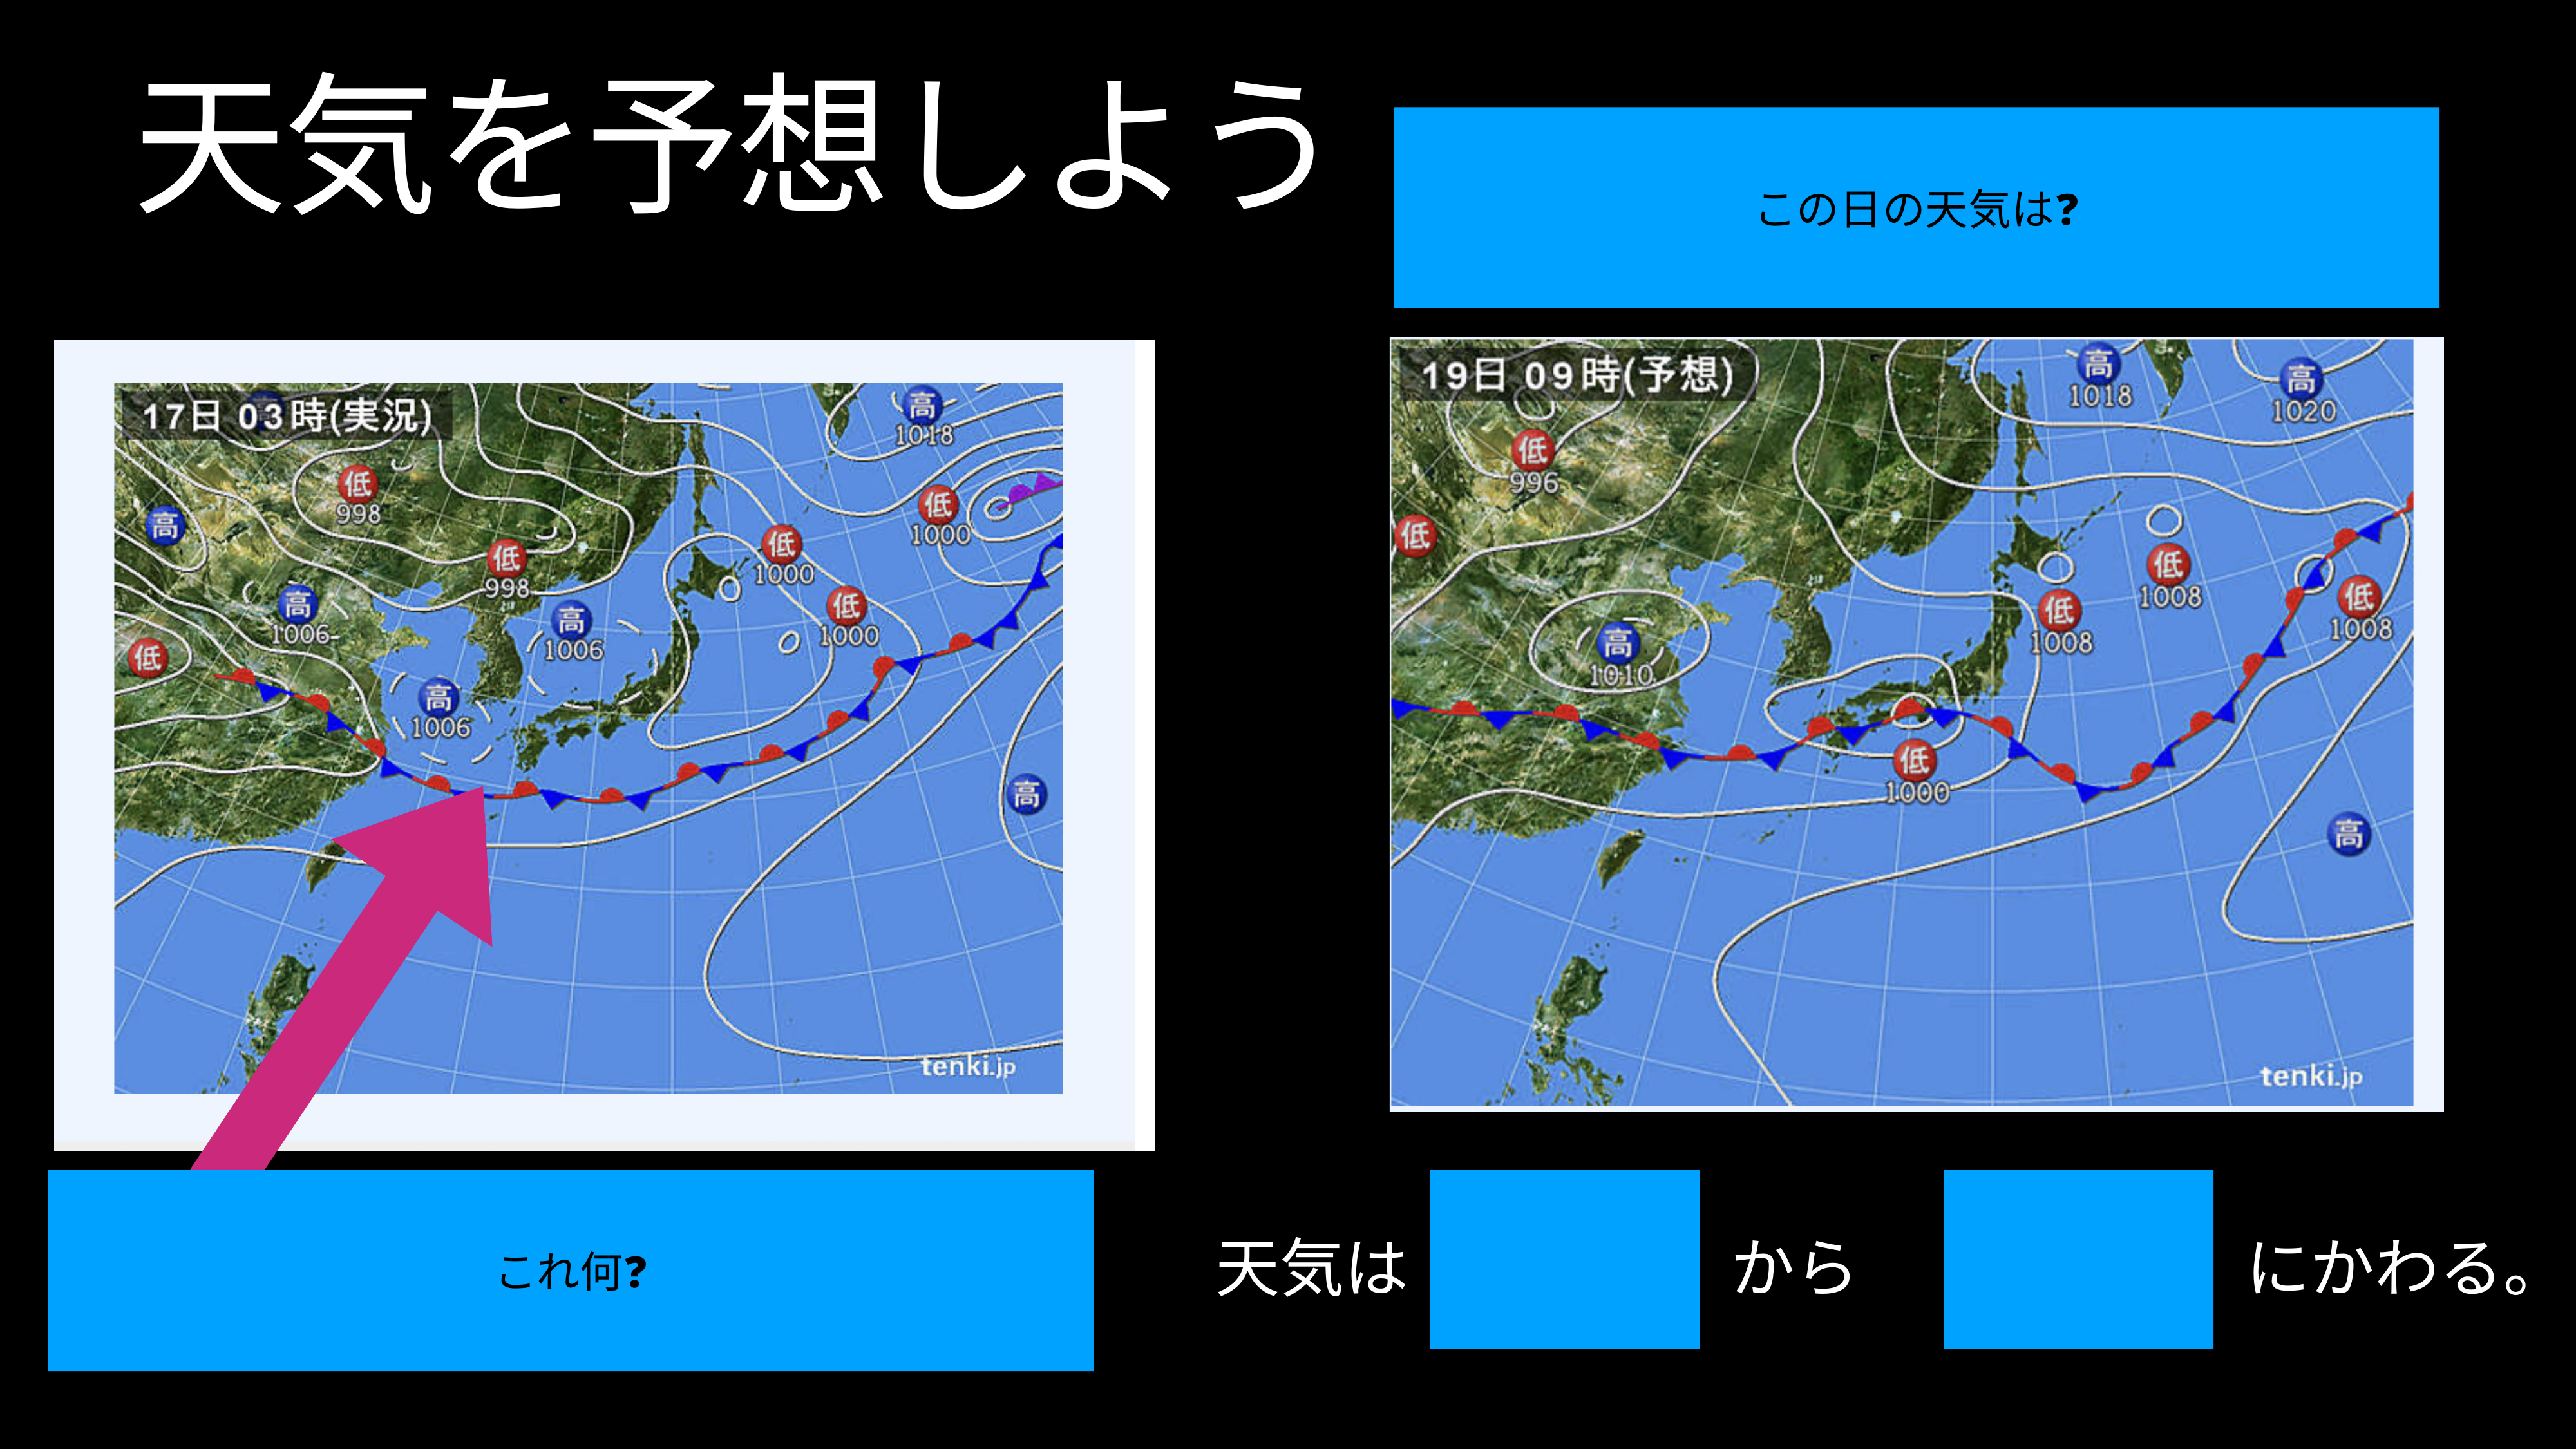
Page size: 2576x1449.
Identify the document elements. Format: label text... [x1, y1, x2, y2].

text_box [190, 1151, 277, 1170]
text_box [1430, 1170, 1700, 1230]
text_box [1944, 1170, 2214, 1349]
picture [1389, 337, 2445, 1112]
picture [54, 339, 1155, 1151]
text_box [1430, 1311, 1700, 1349]
text_box これ何❓ [48, 1170, 1094, 1372]
title 天気を予想しよう [127, 35, 2449, 279]
text_box 天気は から にかわる。 [2214, 1230, 2574, 1311]
text_box 天気は から にかわる。 [1210, 1230, 1944, 1311]
text_box この日の天気は❓ [1394, 107, 2440, 308]
